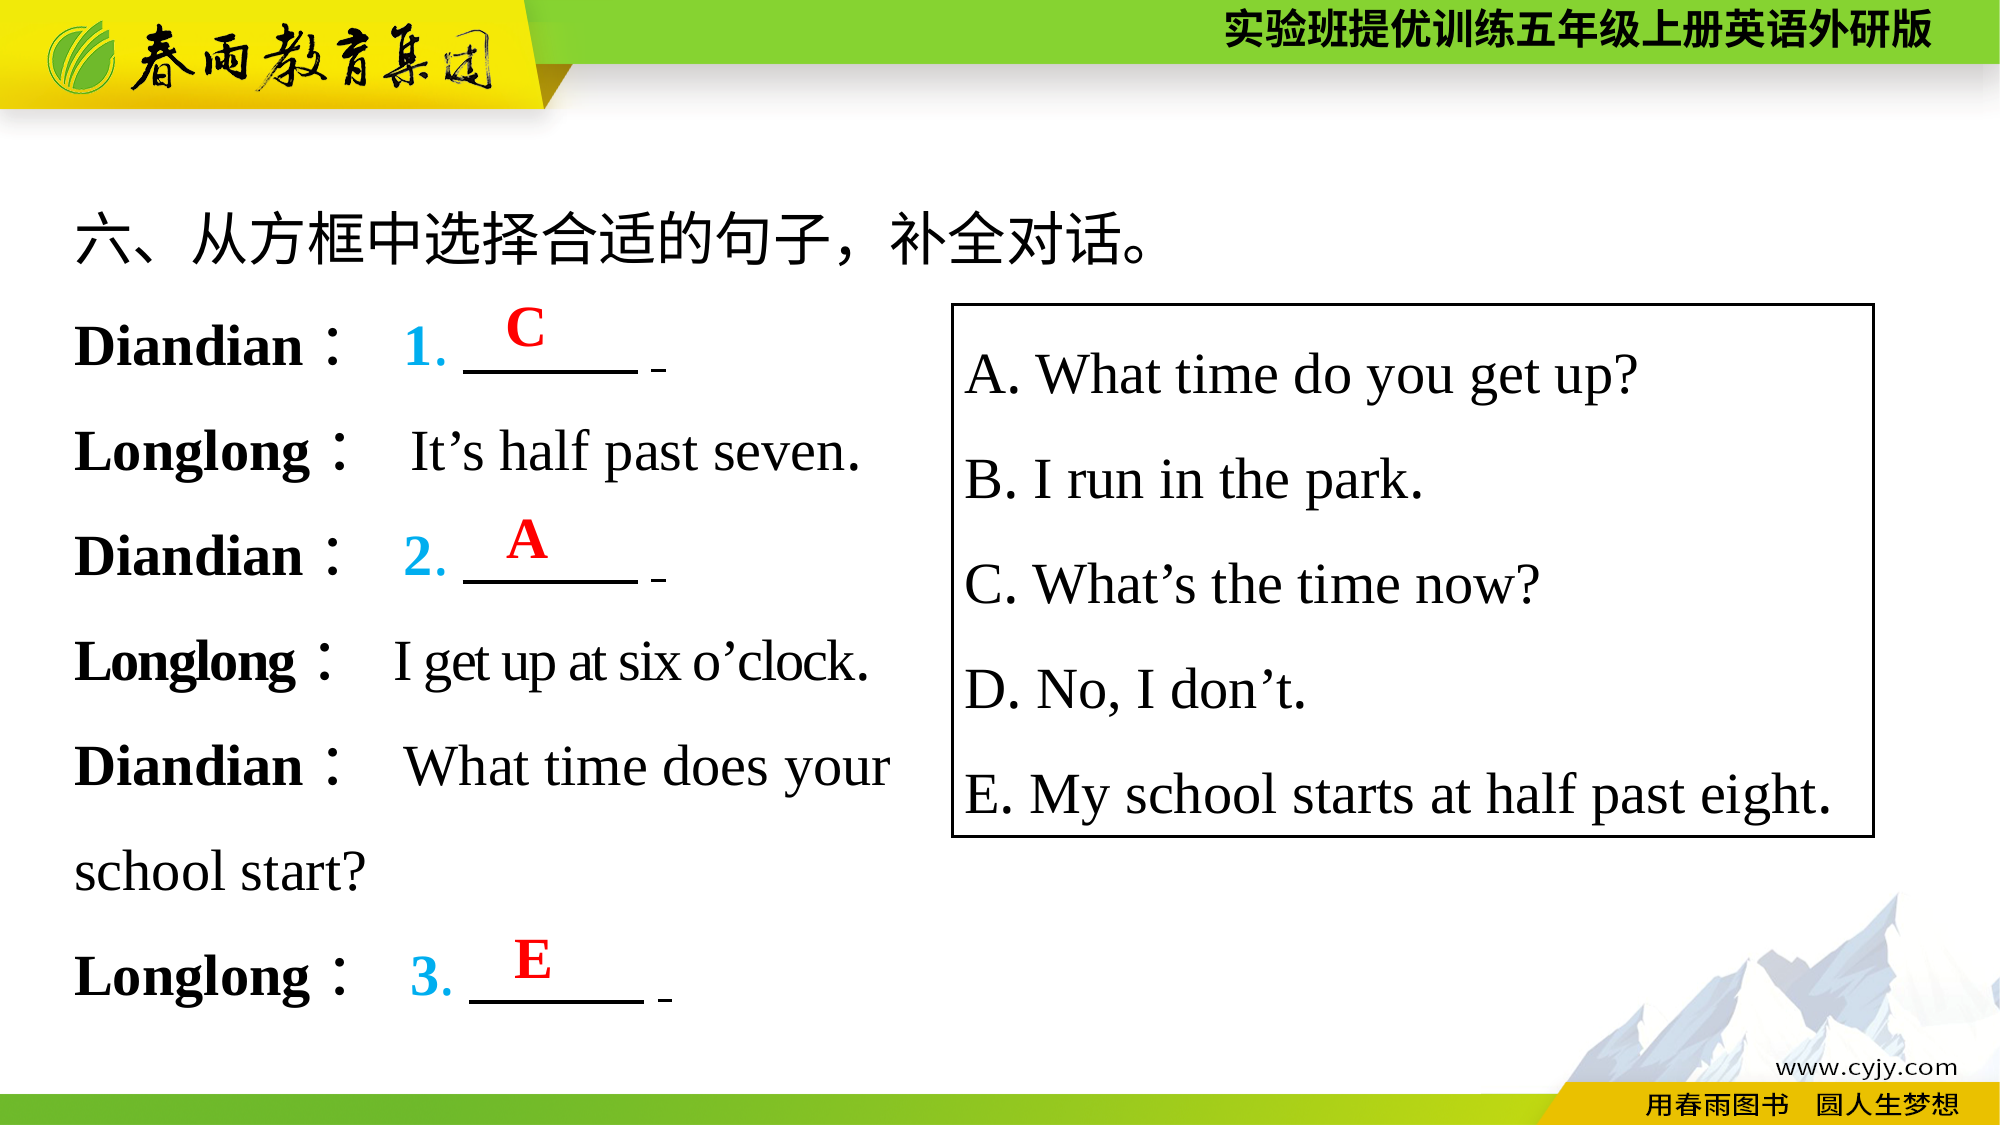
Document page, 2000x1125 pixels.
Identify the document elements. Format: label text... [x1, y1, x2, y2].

text_box A. What time do you get up? B. I run in the park. C. What’s the time now? D. No, I don’t. E. My school starts at half past eight. [949, 292, 1933, 833]
list 六、从方框中选择合适的句子，补全对话。 Diandian： 1. . Longlong： It’s half past seven. Diandian： 2. . Longlong： I get up at six o’clock. Diandian： What time does your school start? Longlong： 3. . [59, 159, 1944, 1024]
text_box [952, 304, 1874, 837]
text_box E [499, 912, 568, 998]
text_box A [491, 492, 564, 578]
text_box C [490, 280, 563, 366]
picture [0, 0, 2000, 1125]
